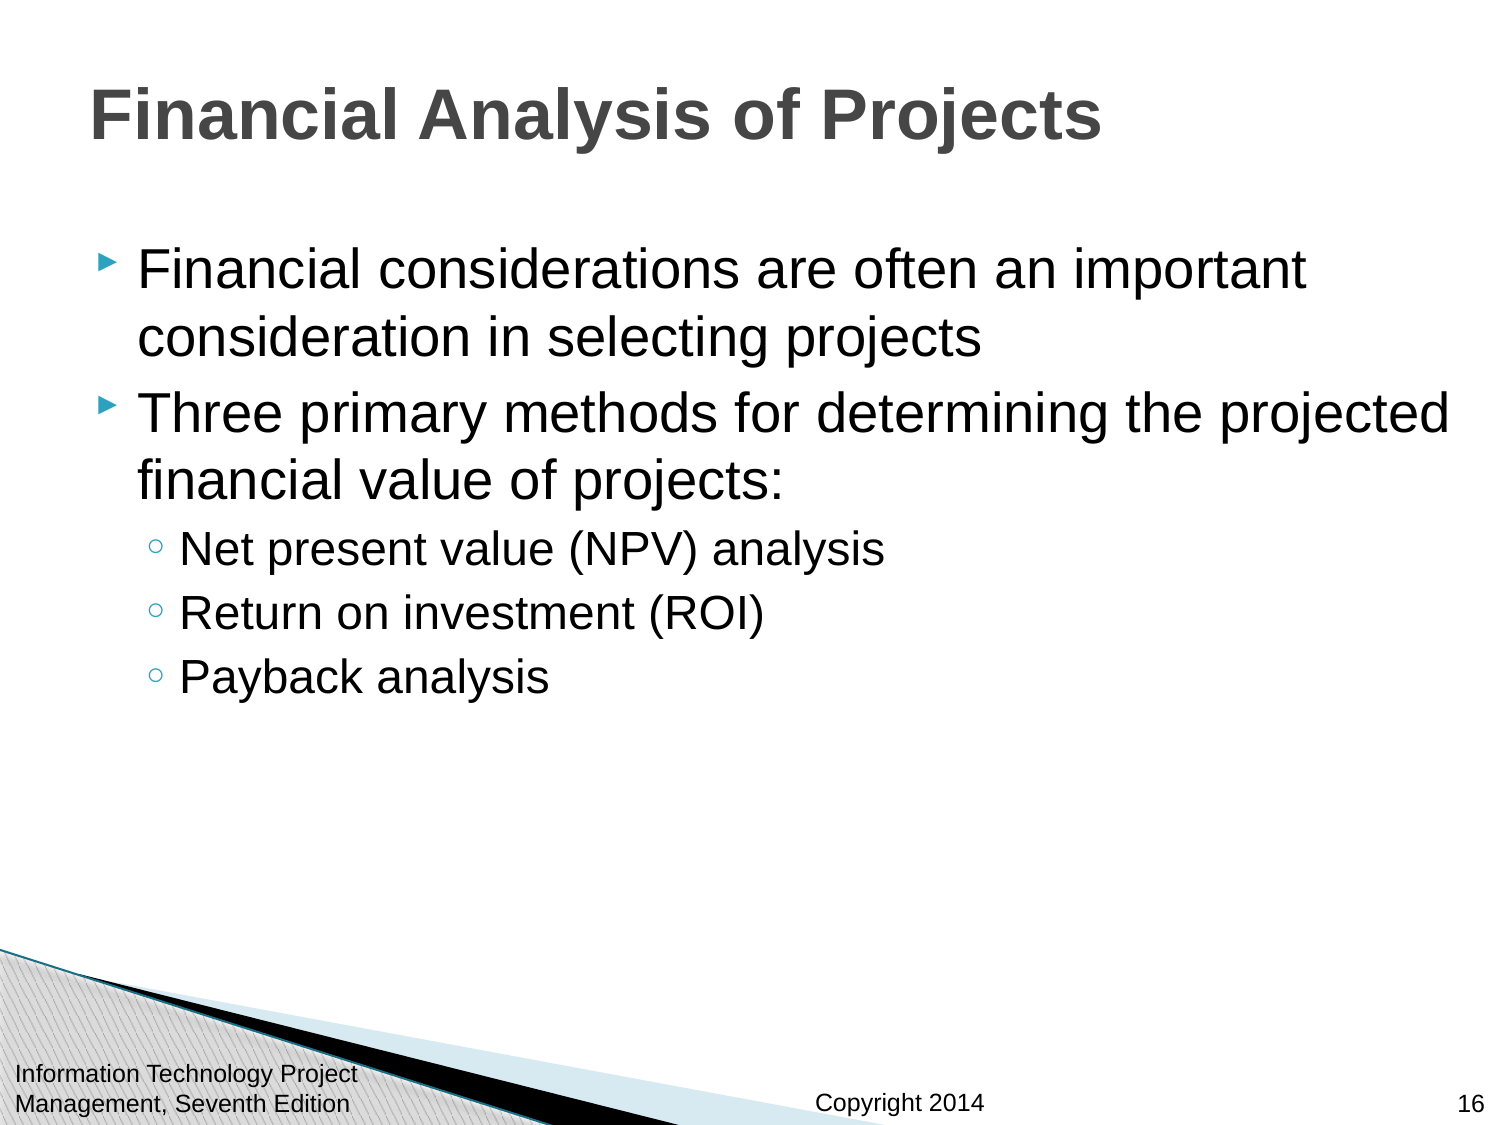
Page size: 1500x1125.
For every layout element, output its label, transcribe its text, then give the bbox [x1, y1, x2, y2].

title Financial Analysis of Projects [75, 59, 1500, 161]
slide_number 16 [1412, 1065, 1500, 1125]
list Financial considerations are often an important consideration in selecting projects Three primary methods for determining the projected financial value of projects: Net present value (NPV) analysis Return on investment (ROI) Payback analysis [62, 224, 1500, 1011]
footer Information Technology Project Management, Seventh Edition [0, 1065, 386, 1125]
